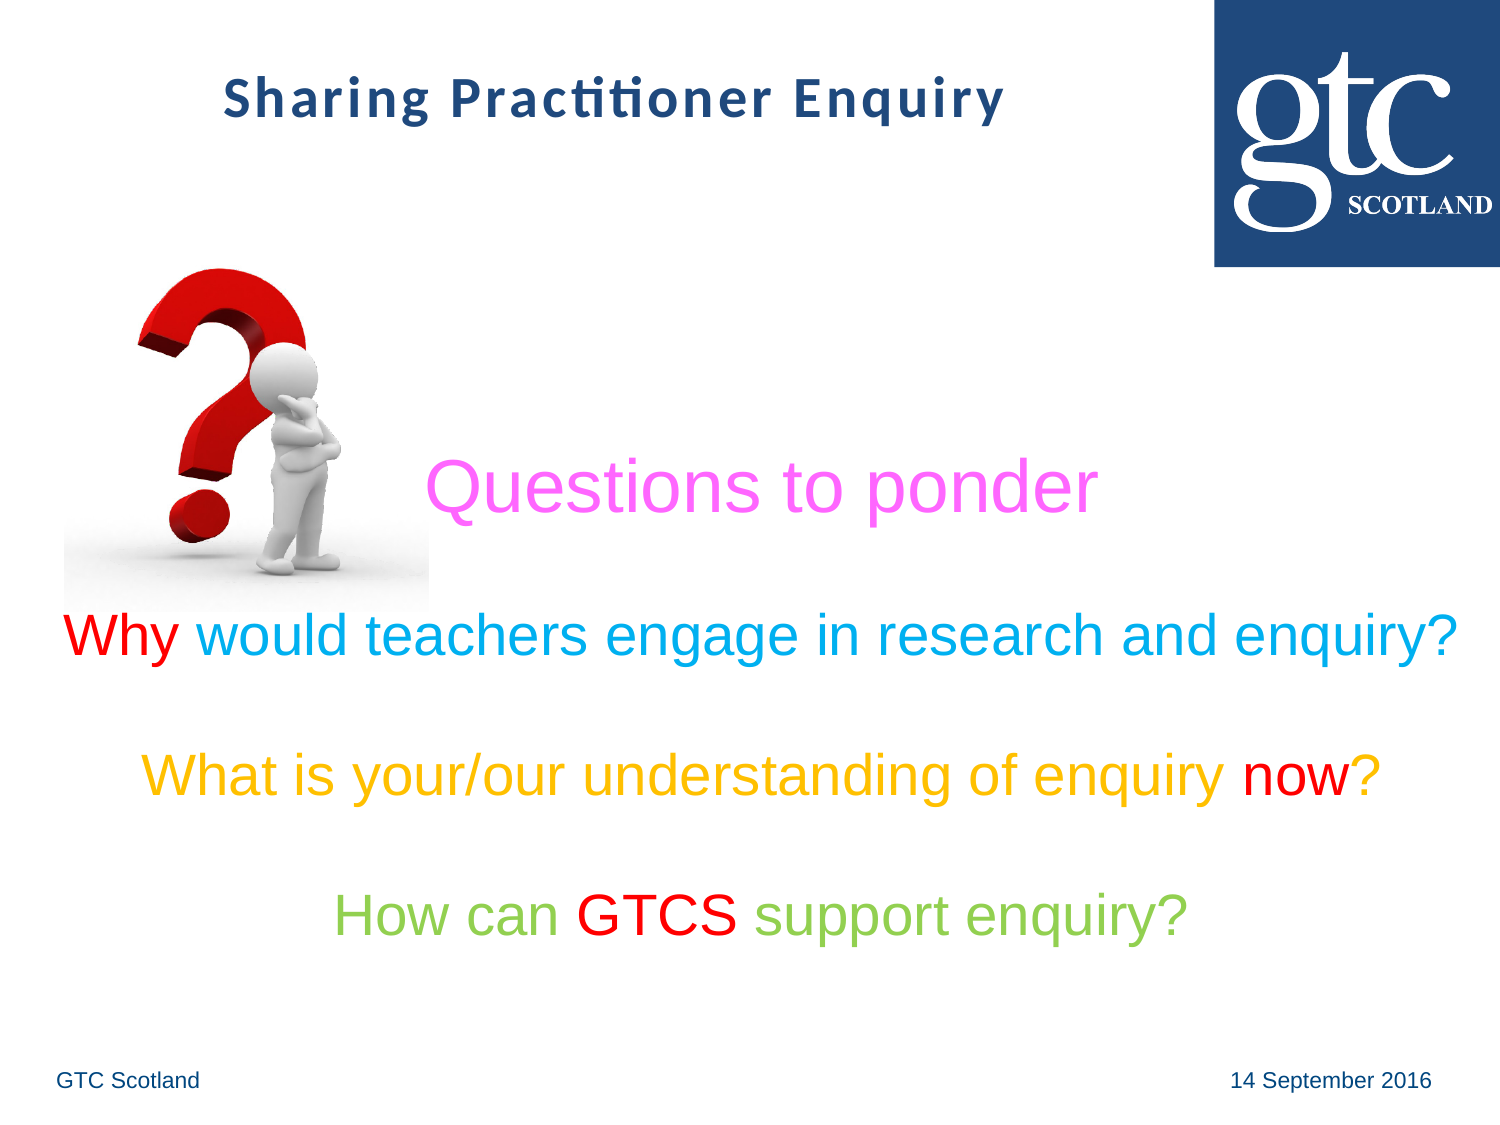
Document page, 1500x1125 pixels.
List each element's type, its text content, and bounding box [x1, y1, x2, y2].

title Sharing Practitioner Enquiry [41, 51, 1188, 200]
text_box Questions to ponder Why would teachers engage in research and enquiry? What is your/our understanding of enquiry now? How can GTCS support enquiry? [48, 430, 1476, 955]
picture [1234, 51, 1492, 232]
picture [64, 247, 429, 613]
footer GTC Scotland [41, 1058, 529, 1102]
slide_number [1074, 1058, 1447, 1102]
